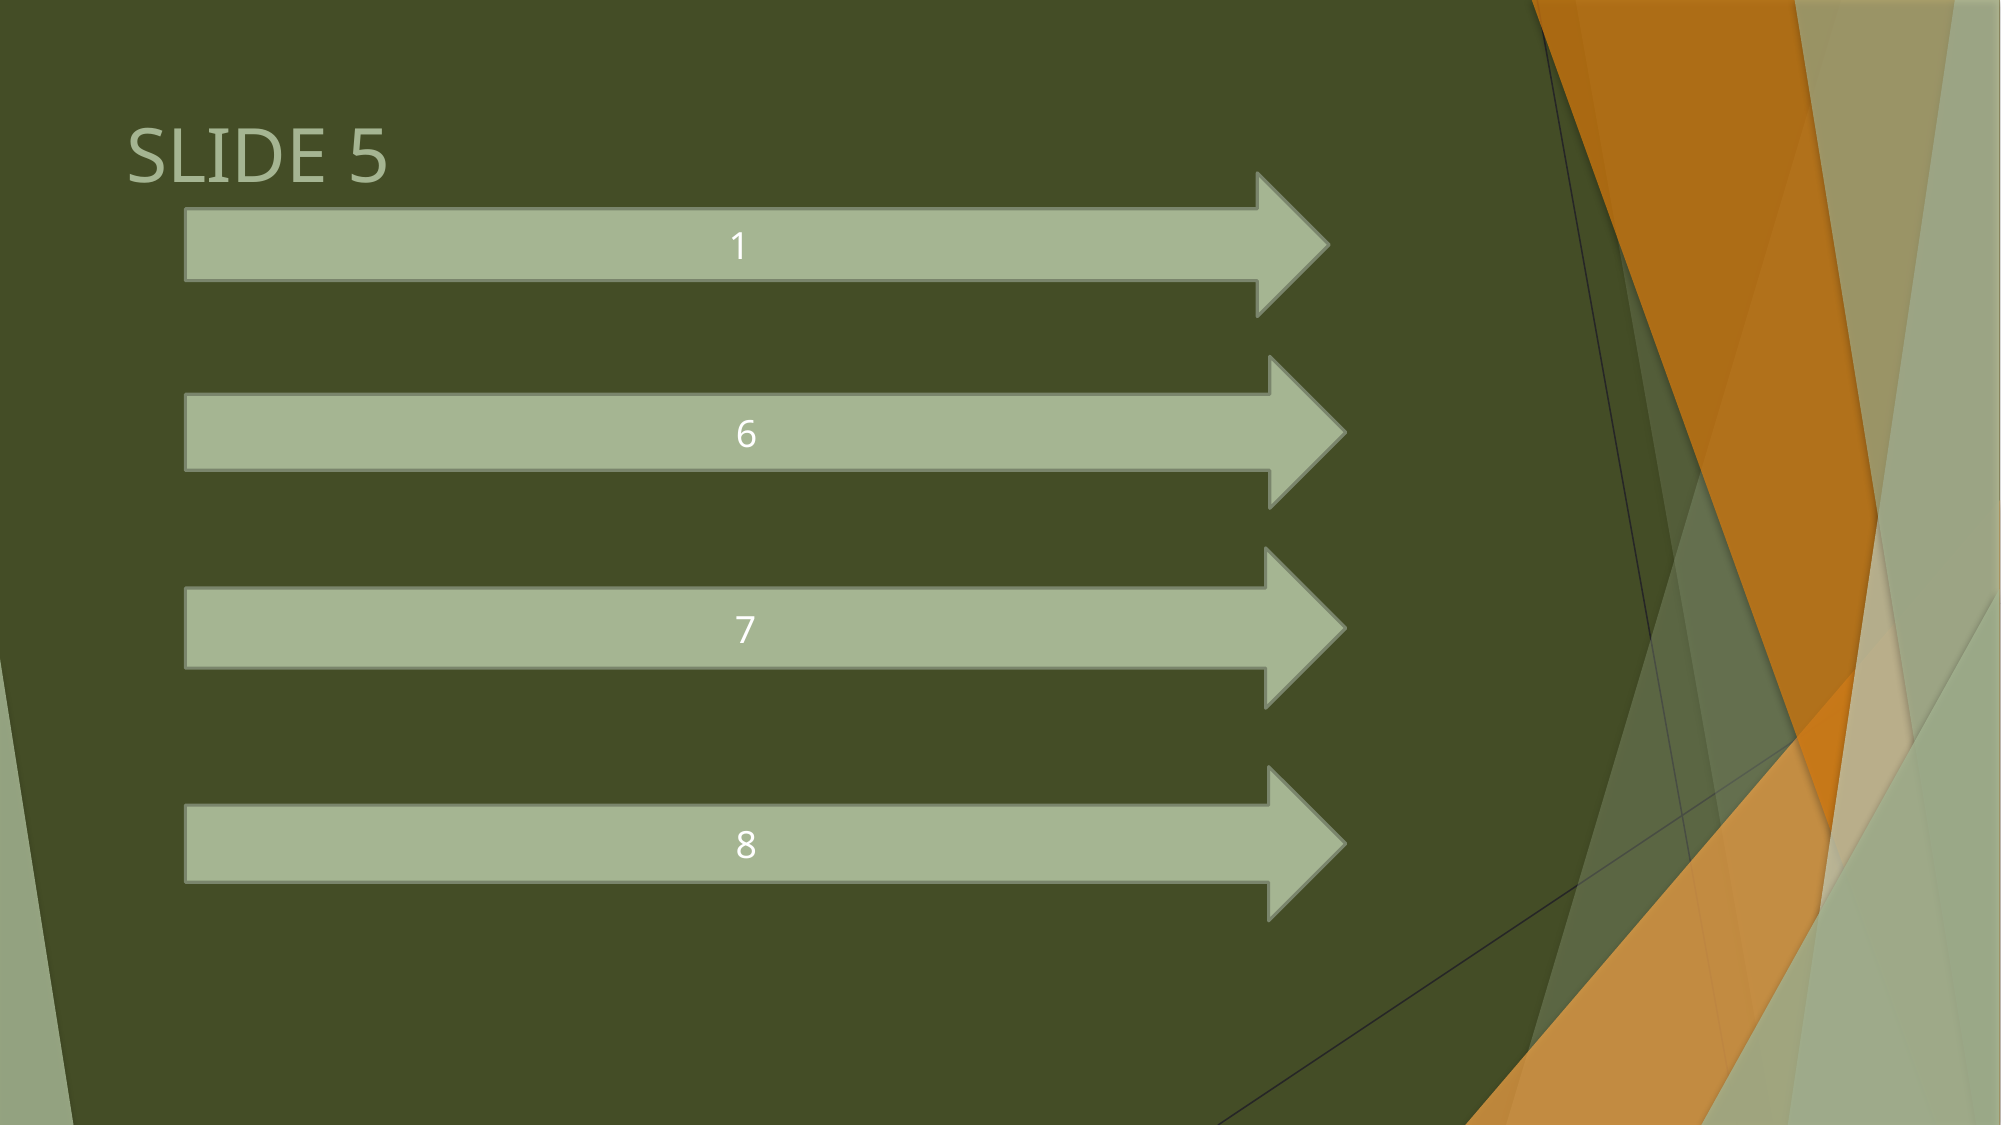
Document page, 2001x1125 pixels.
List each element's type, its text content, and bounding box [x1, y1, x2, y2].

text_box 1 [183, 171, 1331, 319]
text_box 8 [183, 765, 1347, 923]
title SLIDE 5 [111, 99, 1522, 317]
text_box 6 [183, 354, 1347, 510]
text_box 7 [183, 546, 1347, 710]
